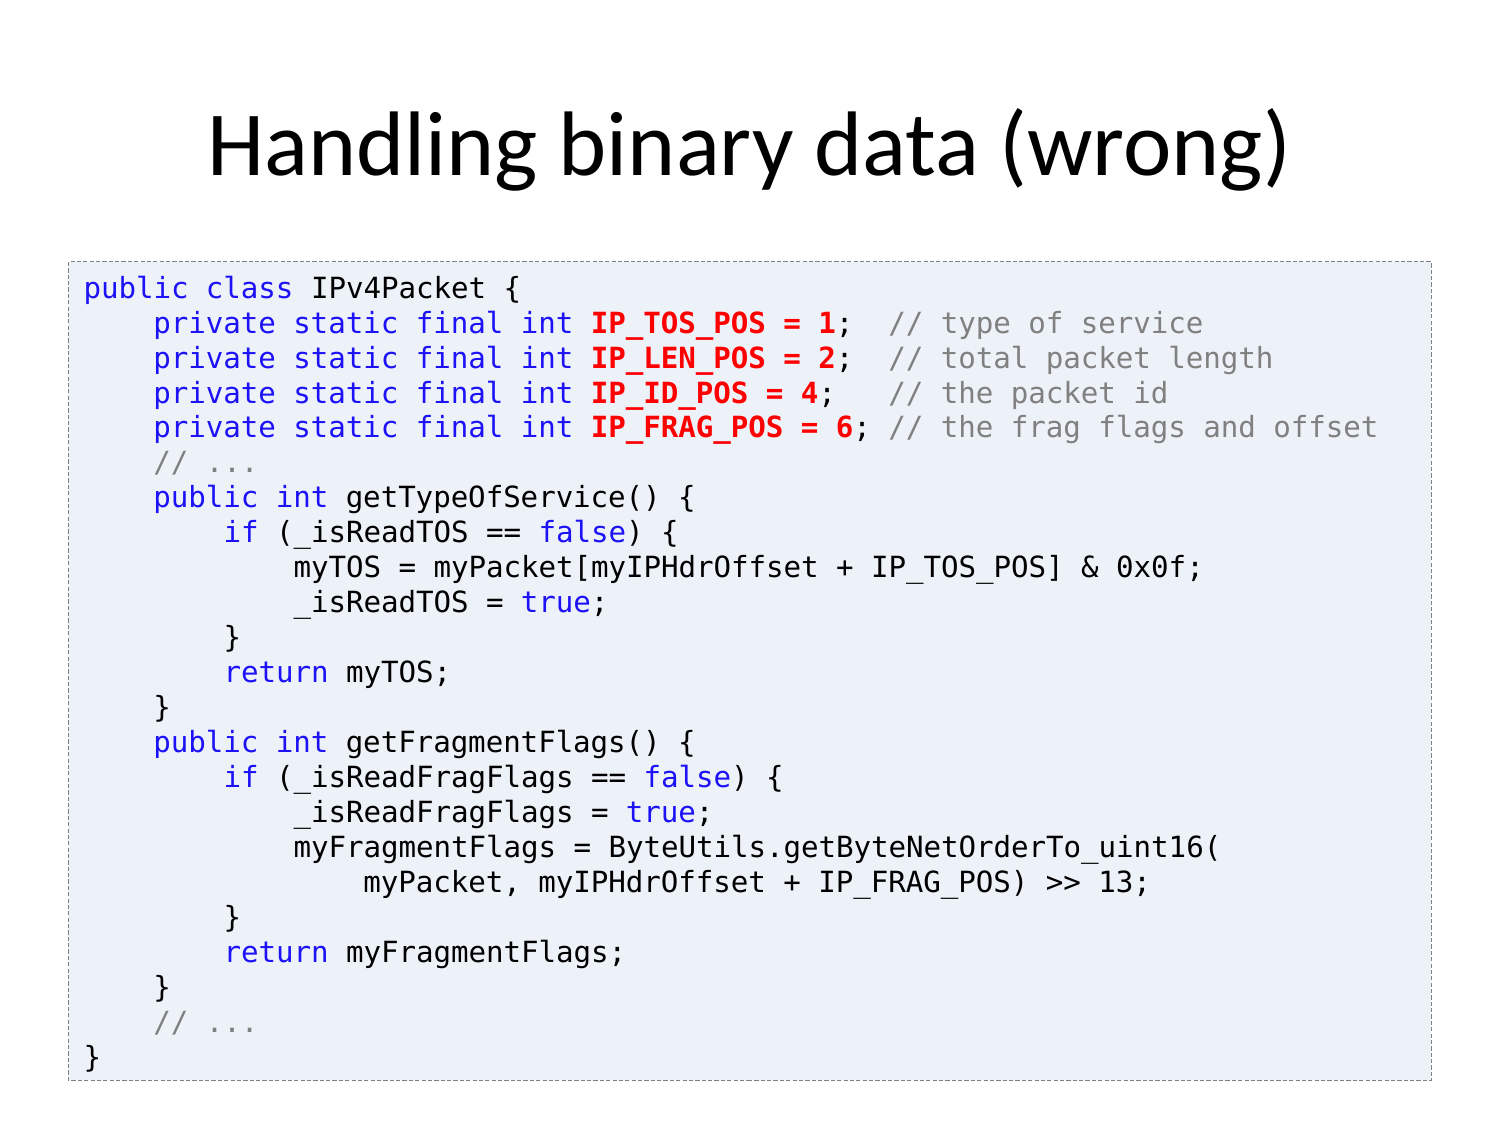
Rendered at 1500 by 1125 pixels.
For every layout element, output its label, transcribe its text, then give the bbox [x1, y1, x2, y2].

text_box public class IPv4Packet { private static final int IP_TOS_POS = 1; // type of service private static final int IP_LEN_POS = 2; // total packet length private static final int IP_ID_POS = 4; // the packet id private static final int IP_FRAG_POS = 6; // the frag flags and offset // ... public int getTypeOfService() { if (_isReadTOS == false) { myTOS = myPacket[myIPHdrOffset + IP_TOS_POS] & 0x0f; _isReadTOS = true; } return myTOS; } public int getFragmentFlags() { if (_isReadFragFlags == false) { _isReadFragFlags = true; myFragmentFlags = ByteUtils.getByteNetOrderTo_uint16( myPacket, myIPHdrOffset + IP_FRAG_POS) >> 13; } return myFragmentFlags; } // ... } [68, 261, 1432, 1081]
title Handling binary data (wrong) [75, 45, 1425, 233]
